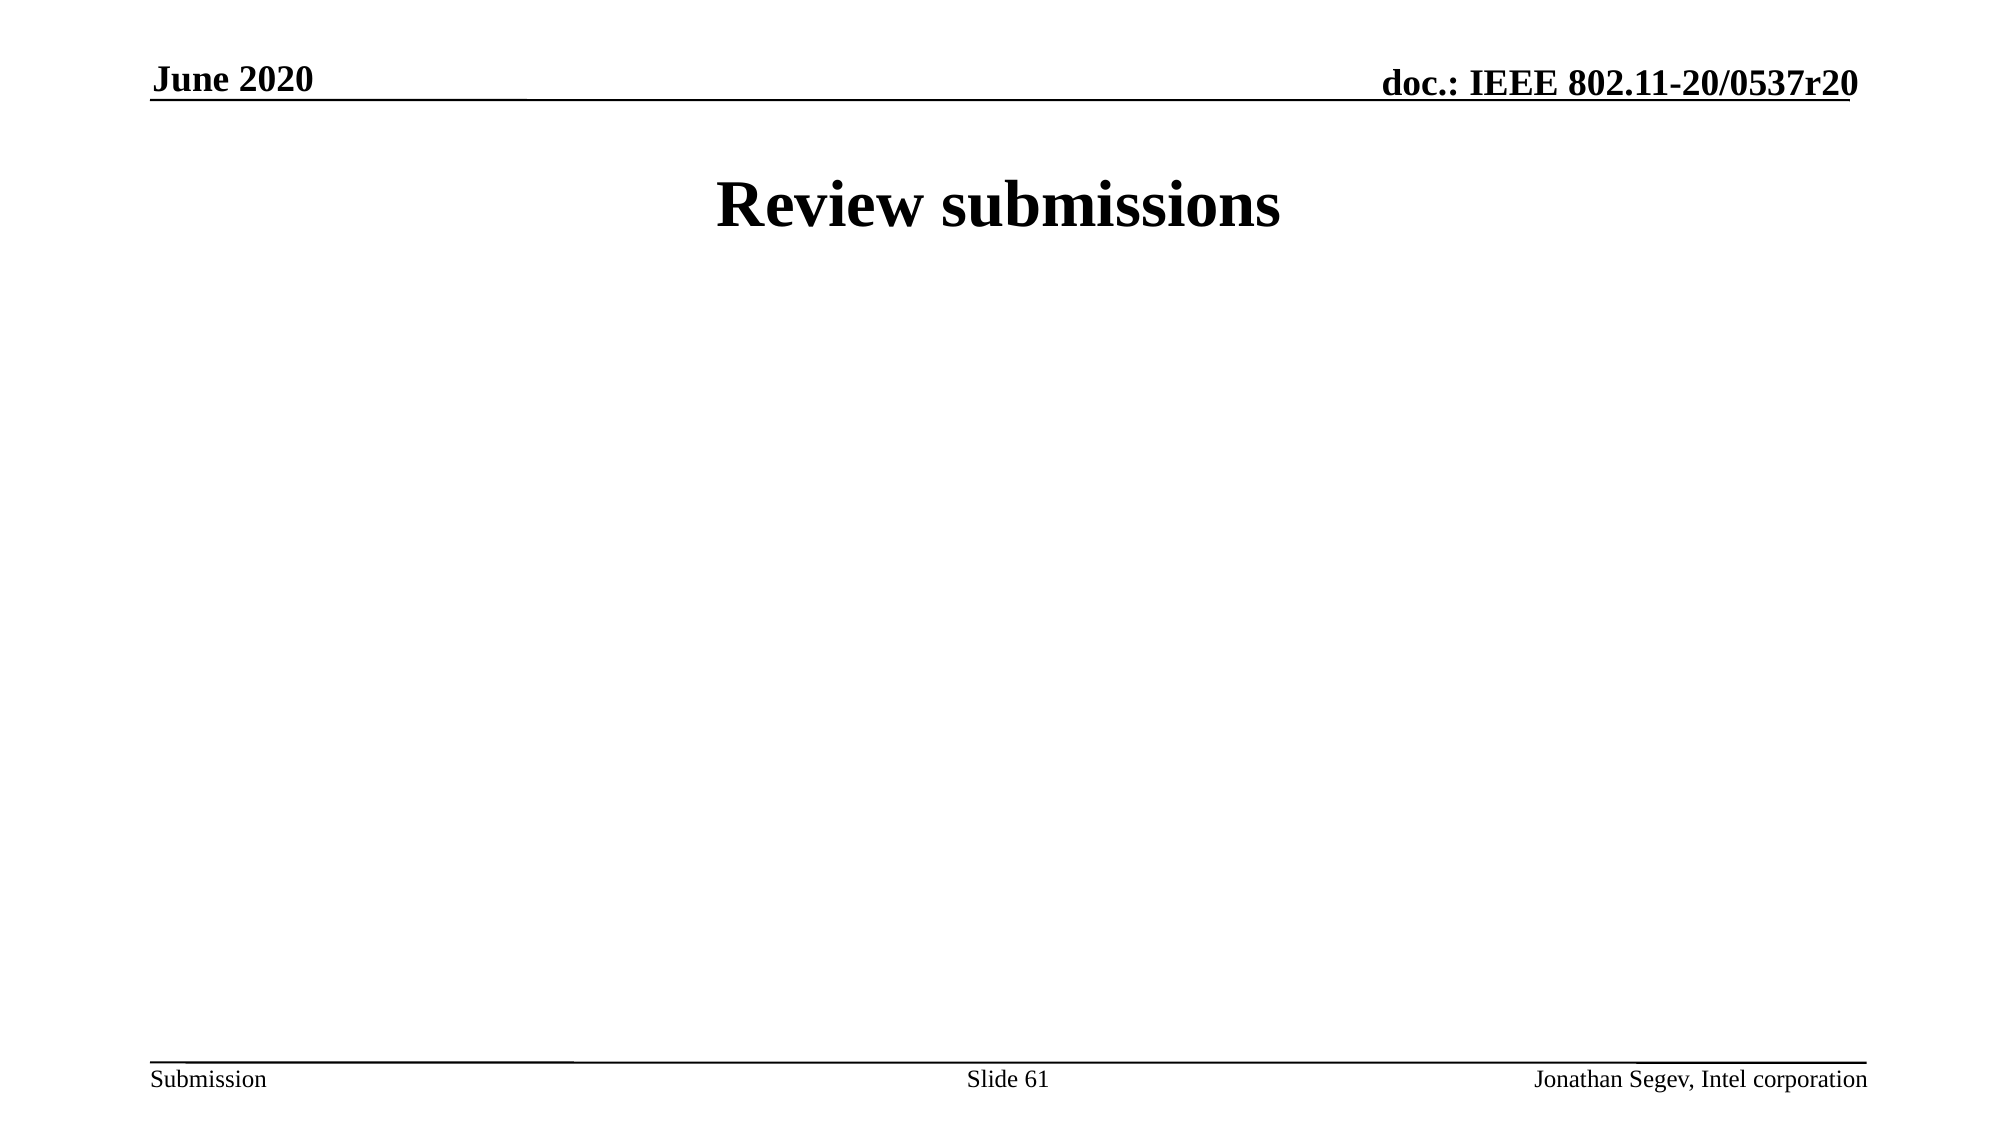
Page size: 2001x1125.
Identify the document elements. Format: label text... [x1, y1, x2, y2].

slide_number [152, 54, 563, 100]
footer Jonathan Segev, Intel corporation [1171, 1061, 1869, 1093]
title Review submissions [149, 112, 1850, 288]
slide_number Slide 61 [950, 1061, 1067, 1123]
